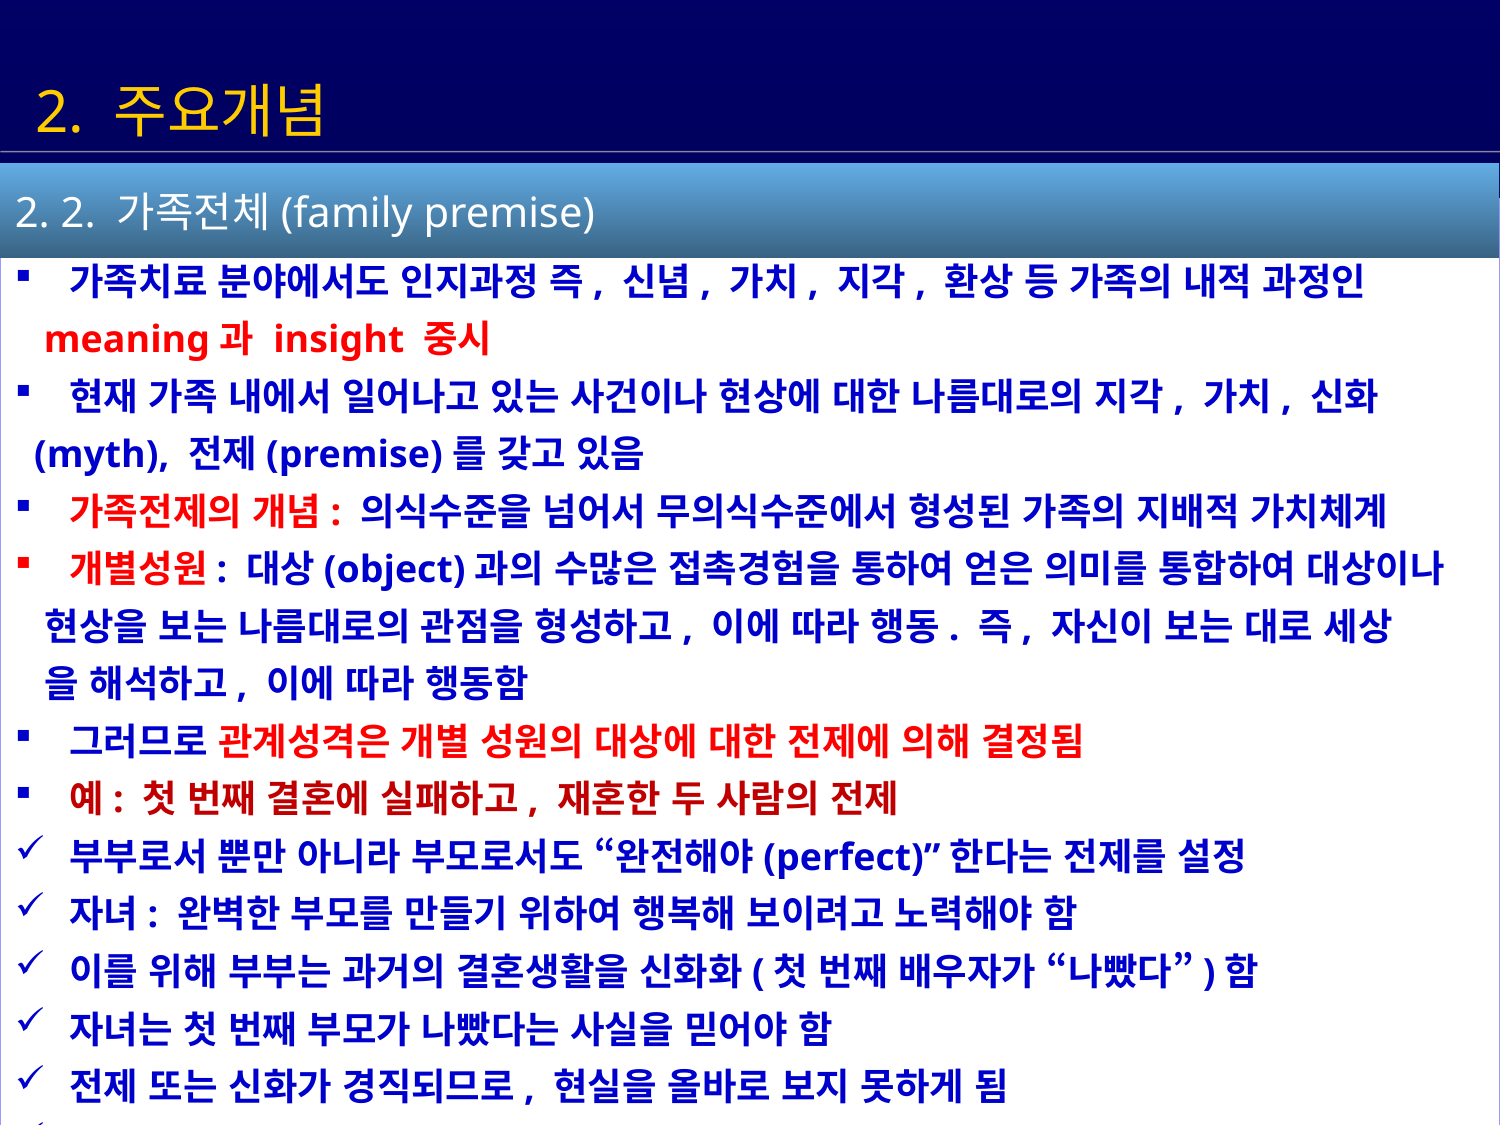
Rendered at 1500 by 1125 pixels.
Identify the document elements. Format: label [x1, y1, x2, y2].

text_box [0, 65, 1500, 1125]
